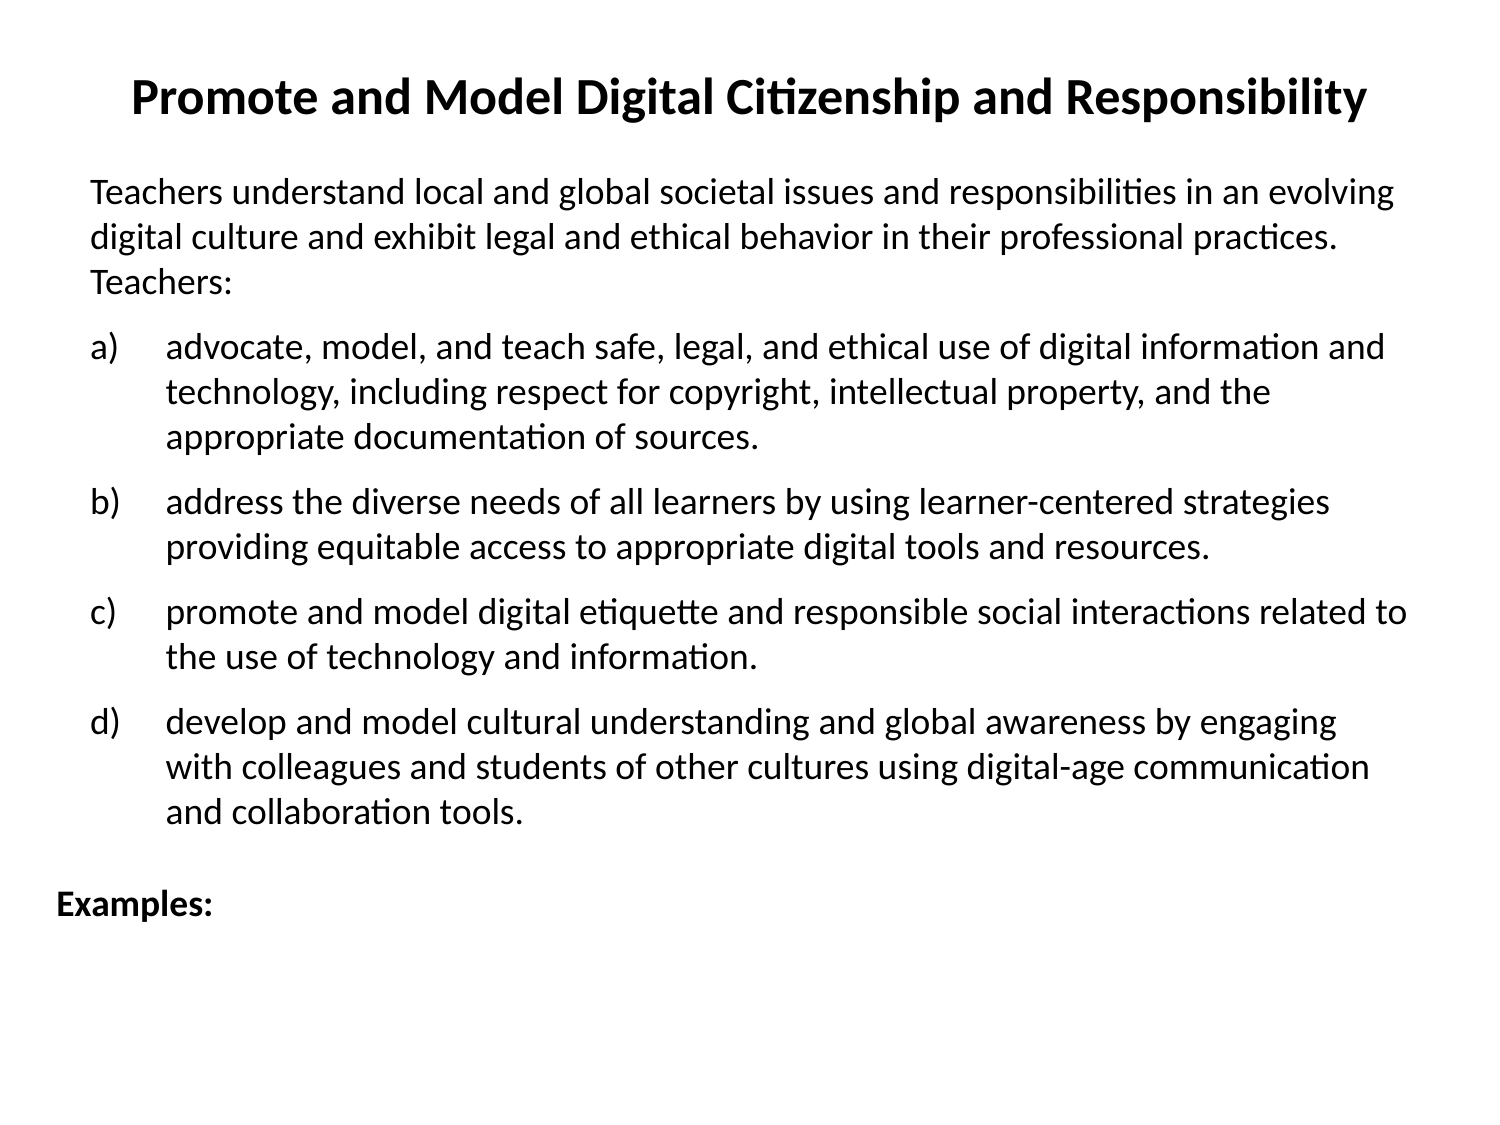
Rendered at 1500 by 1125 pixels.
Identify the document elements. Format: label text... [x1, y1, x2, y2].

text_box Examples: [41, 871, 1351, 931]
list Teachers understand local and global societal issues and responsibilities in an evolving digital culture and exhibit legal and ethical behavior in their professional practices. Teachers: advocate, model, and teach safe, legal, and ethical use of digital information and technology, including respect for copyright, intellectual property, and the appropriate documentation of sources. address the diverse needs of all learners by using learner-centered strategies providing equitable access to appropriate digital tools and resources. promote and model digital etiquette and responsible social interactions related to the use of technology and information. develop and model cultural understanding and global awareness by engaging with colleagues and students of other cultures using digital-age communication and collaboration tools. [75, 159, 1425, 902]
title Promote and Model Digital Citizenship and Responsibility [75, 0, 1425, 159]
